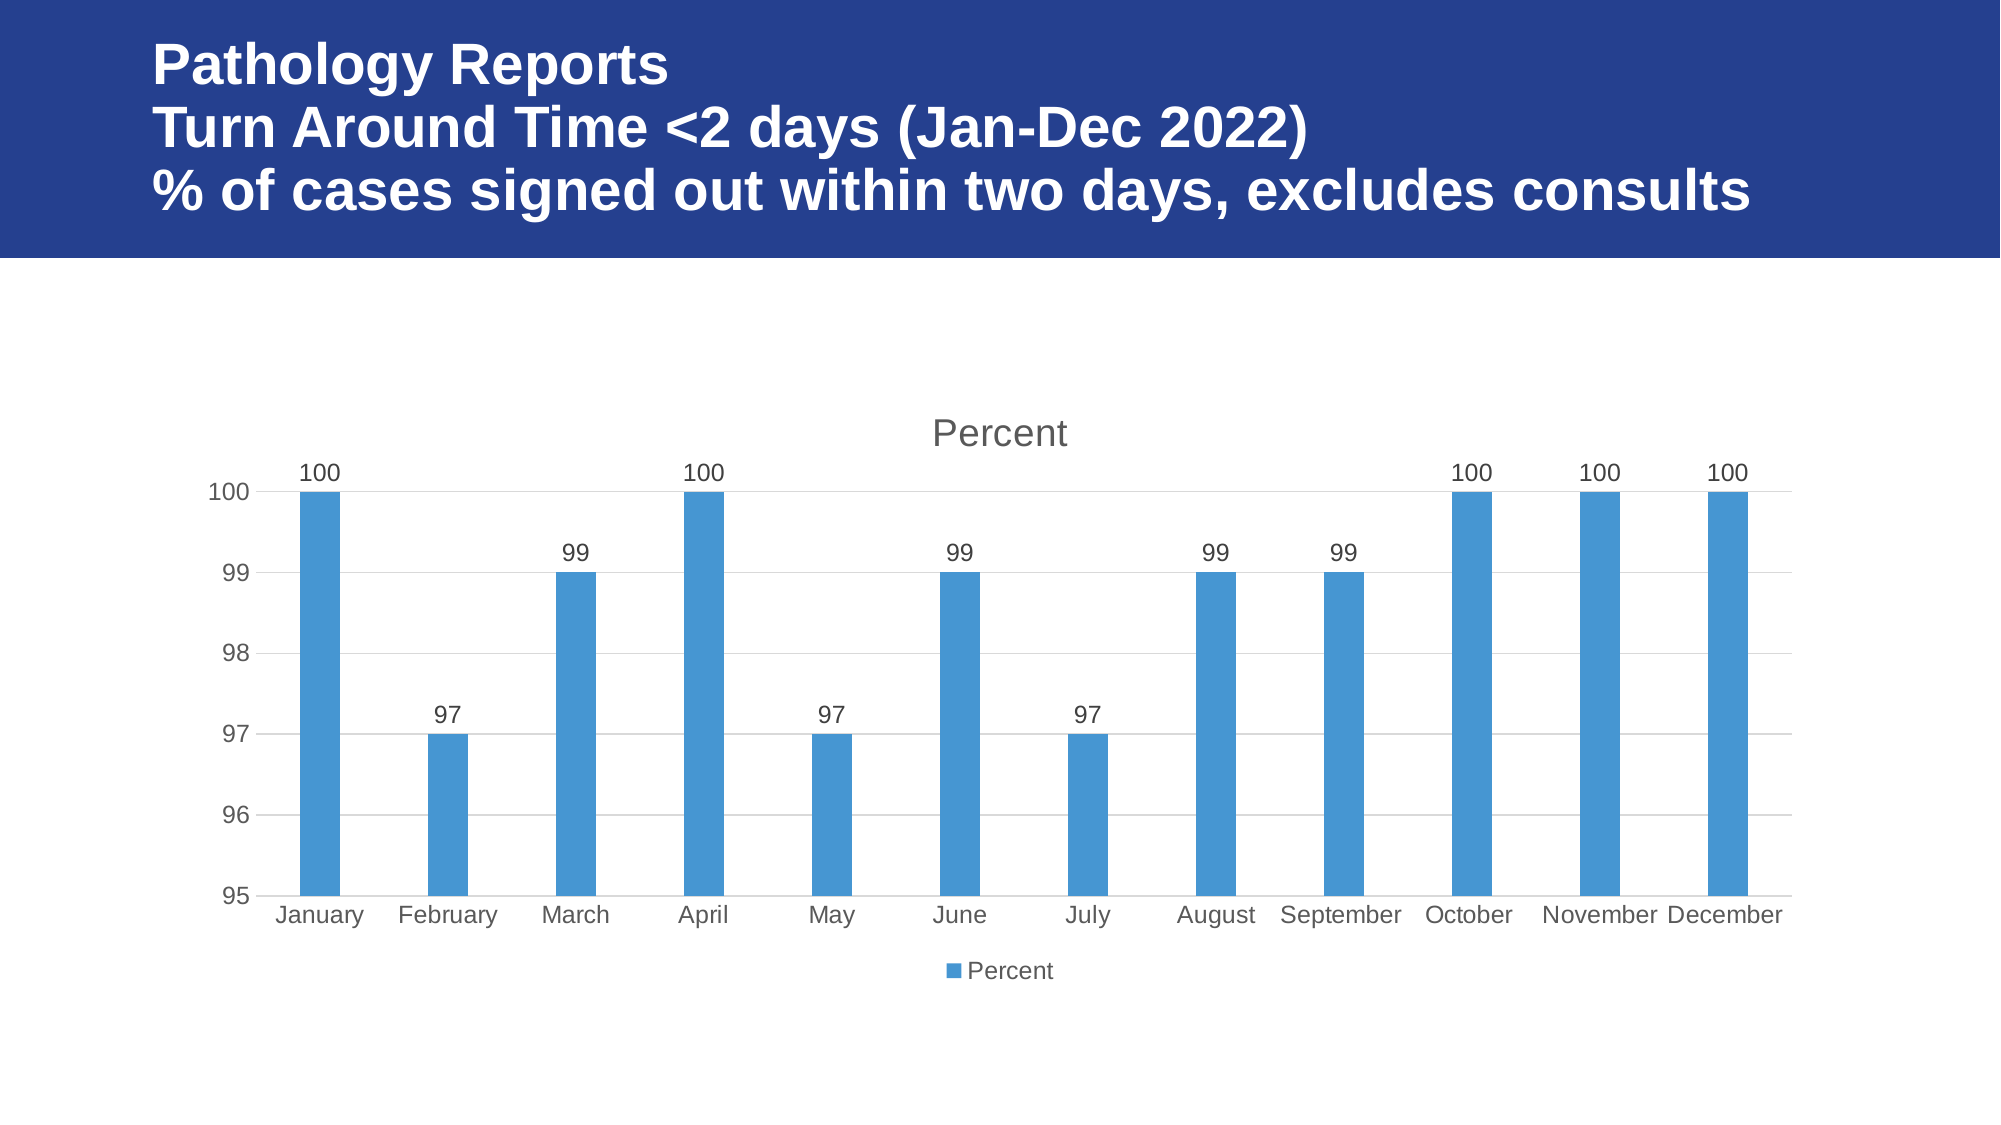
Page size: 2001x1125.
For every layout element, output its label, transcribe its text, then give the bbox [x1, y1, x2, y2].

chart [174, 378, 1826, 991]
title Pathology Reports Turn Around Time <2 days (Jan-Dec 2022) % of cases signed out within two days, excludes consults [137, 20, 1863, 238]
